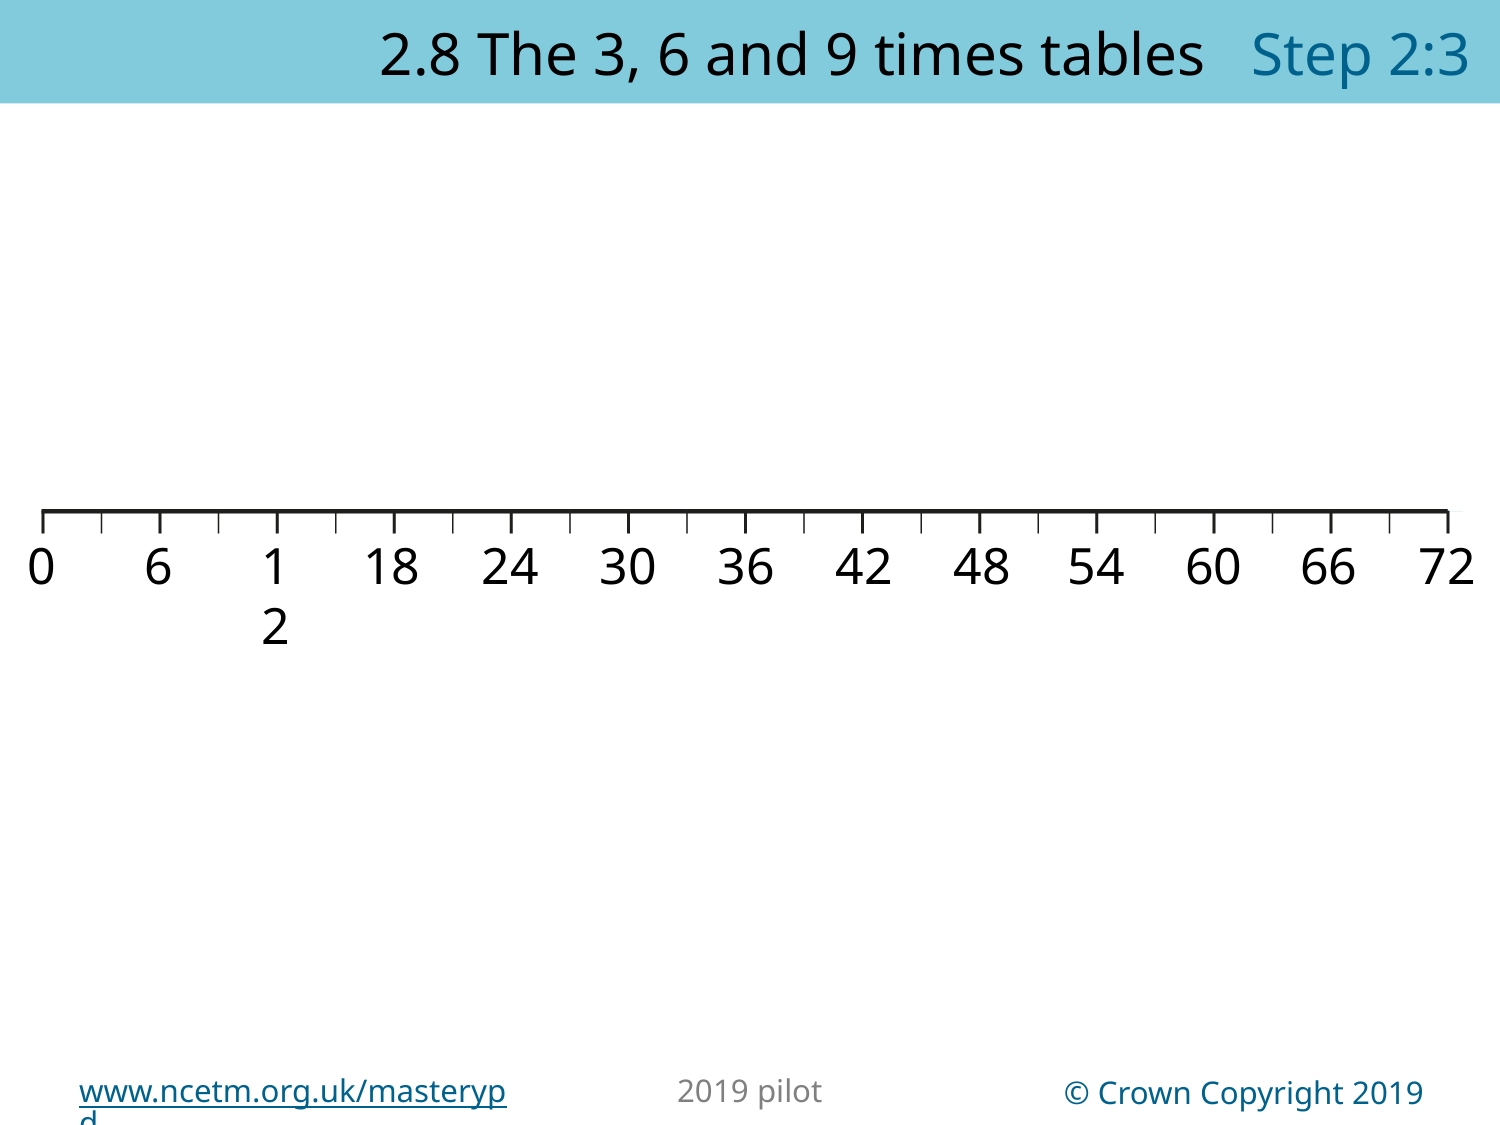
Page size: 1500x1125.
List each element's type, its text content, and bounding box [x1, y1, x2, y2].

text_box 18 [340, 550, 443, 602]
text_box 0 [5, 527, 77, 602]
text_box 36 [695, 550, 798, 602]
text_box 30 [576, 550, 680, 602]
text_box 72 [1396, 527, 1499, 602]
text_box 66 [1277, 550, 1380, 602]
text_box 48 [931, 550, 1034, 602]
text_box 60 [1162, 550, 1265, 602]
picture [35, 509, 1466, 543]
text_box 6 [123, 550, 195, 602]
list 2.8 The 3, 6 and 9 times tables Step 2:3 [0, 0, 1500, 104]
text_box 54 [1045, 550, 1148, 602]
text_box 42 [813, 550, 916, 602]
text_box 24 [458, 550, 561, 602]
text_box 12 [233, 550, 318, 662]
